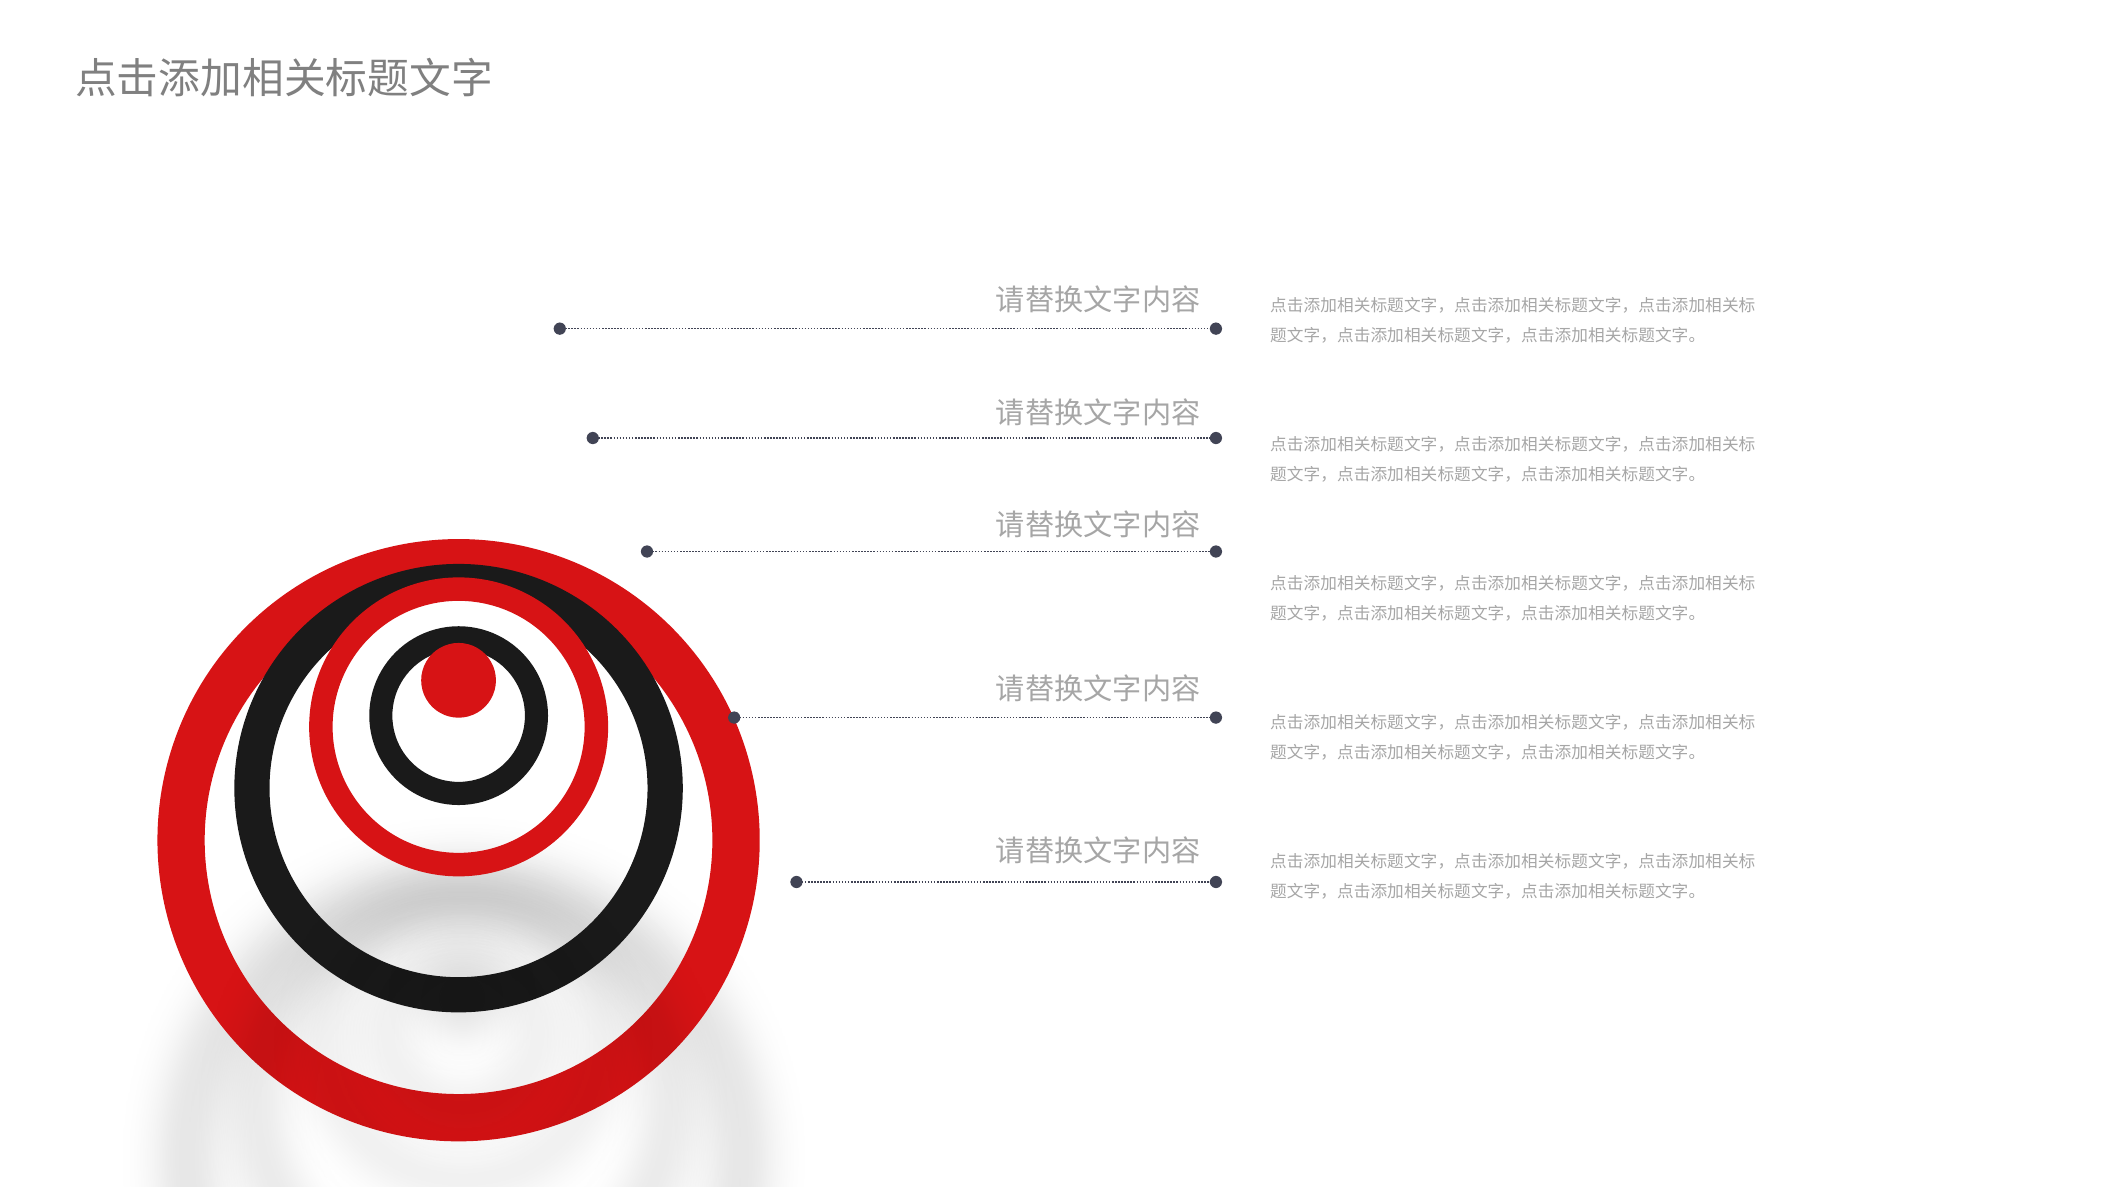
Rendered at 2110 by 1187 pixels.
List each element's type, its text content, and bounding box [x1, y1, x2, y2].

text_box [368, 625, 550, 807]
text_box 请替换文字内容 [980, 818, 1216, 876]
text_box 点击添加相关标题文字，点击添加相关标题文字，点击添加相关标题文字，点击添加相关标题文字，点击添加相关标题文字。 [1255, 416, 1787, 491]
text_box [156, 538, 761, 1039]
text_box [308, 576, 610, 878]
text_box 点击添加相关标题文字，点击添加相关标题文字，点击添加相关标题文字，点击添加相关标题文字，点击添加相关标题文字。 [1255, 555, 1787, 631]
text_box 请替换文字内容 [980, 380, 1216, 437]
text_box 请替换文字内容 [980, 656, 1216, 714]
text_box 点击添加相关标题文字，点击添加相关标题文字，点击添加相关标题文字，点击添加相关标题文字，点击添加相关标题文字。 [1255, 833, 1787, 909]
text_box 请替换文字内容 [980, 491, 1216, 549]
text_box 点击添加相关标题文字 [59, 44, 563, 107]
text_box 点击添加相关标题文字，点击添加相关标题文字，点击添加相关标题文字，点击添加相关标题文字，点击添加相关标题文字。 [1255, 277, 1787, 352]
text_box 点击添加相关标题文字，点击添加相关标题文字，点击添加相关标题文字，点击添加相关标题文字，点击添加相关标题文字。 [1255, 694, 1787, 770]
text_box [420, 641, 497, 719]
text_box 请替换文字内容 [980, 267, 1216, 325]
text_box [233, 562, 684, 965]
